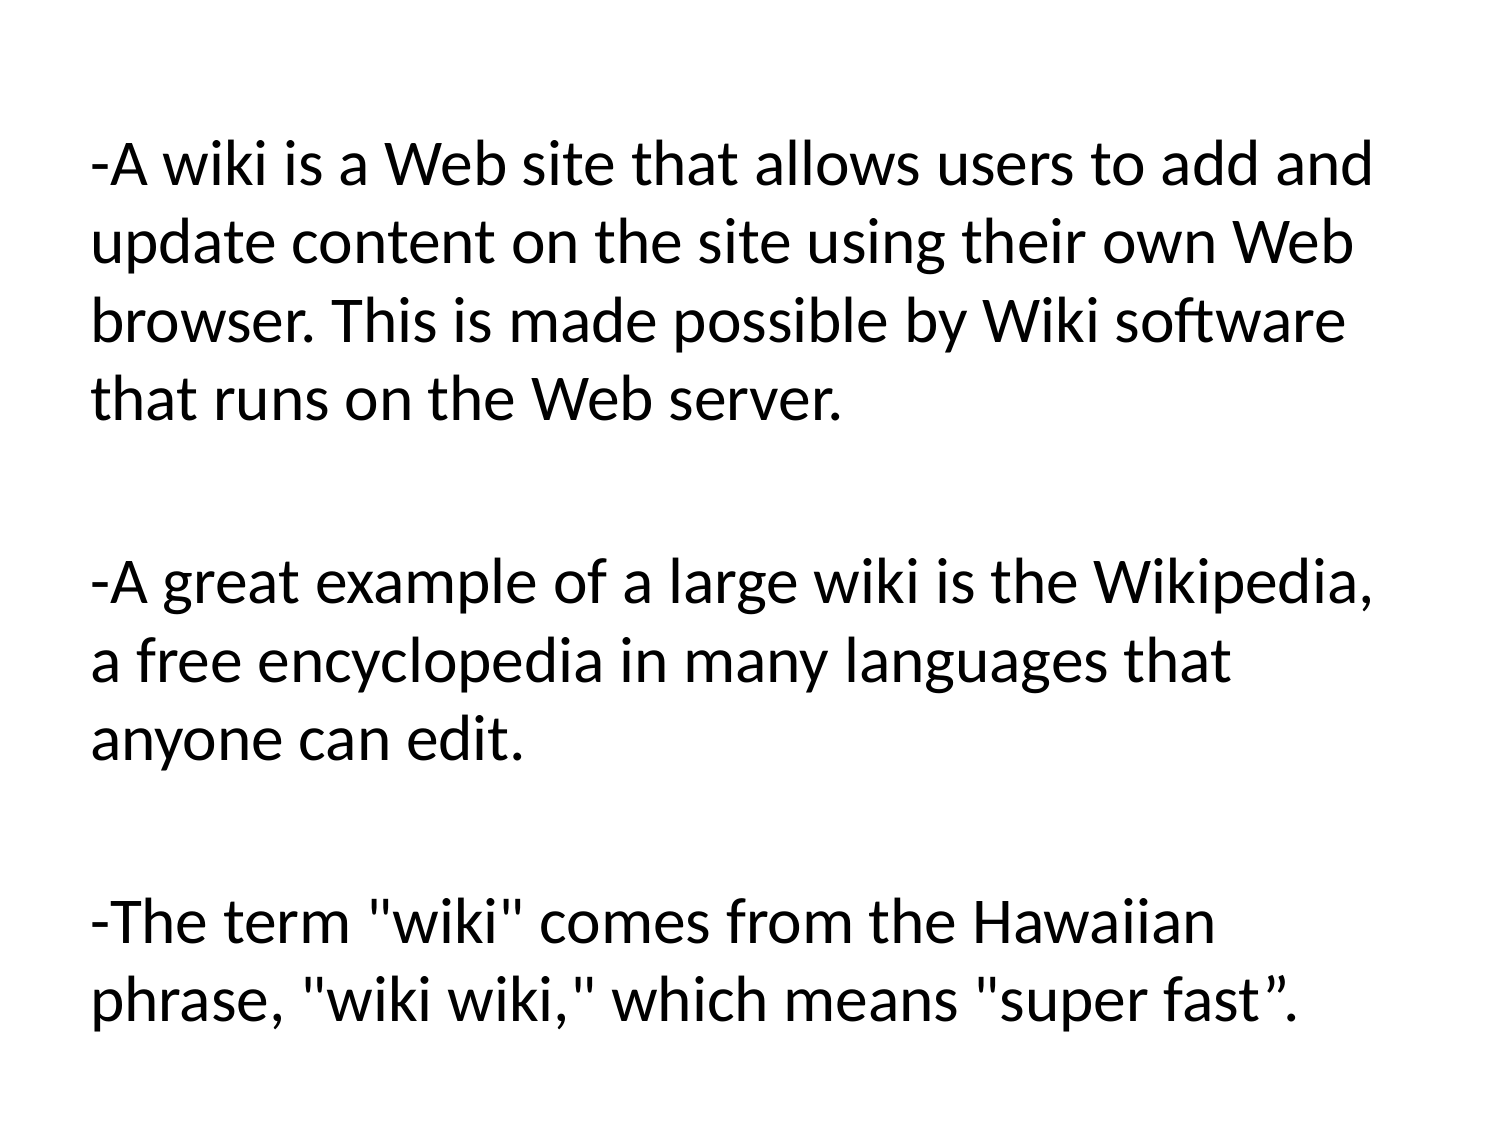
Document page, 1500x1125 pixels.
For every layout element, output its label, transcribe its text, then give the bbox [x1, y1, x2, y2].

list -A wiki is a Web site that allows users to add and update content on the site using their own Web browser. This is made possible by Wiki software that runs on the Web server. -A great example of a large wiki is the Wikipedia, a free encyclopedia in many languages that anyone can edit. -The term "wiki" comes from the Hawaiian phrase, "wiki wiki," which means "super fast”. [75, 112, 1425, 1050]
